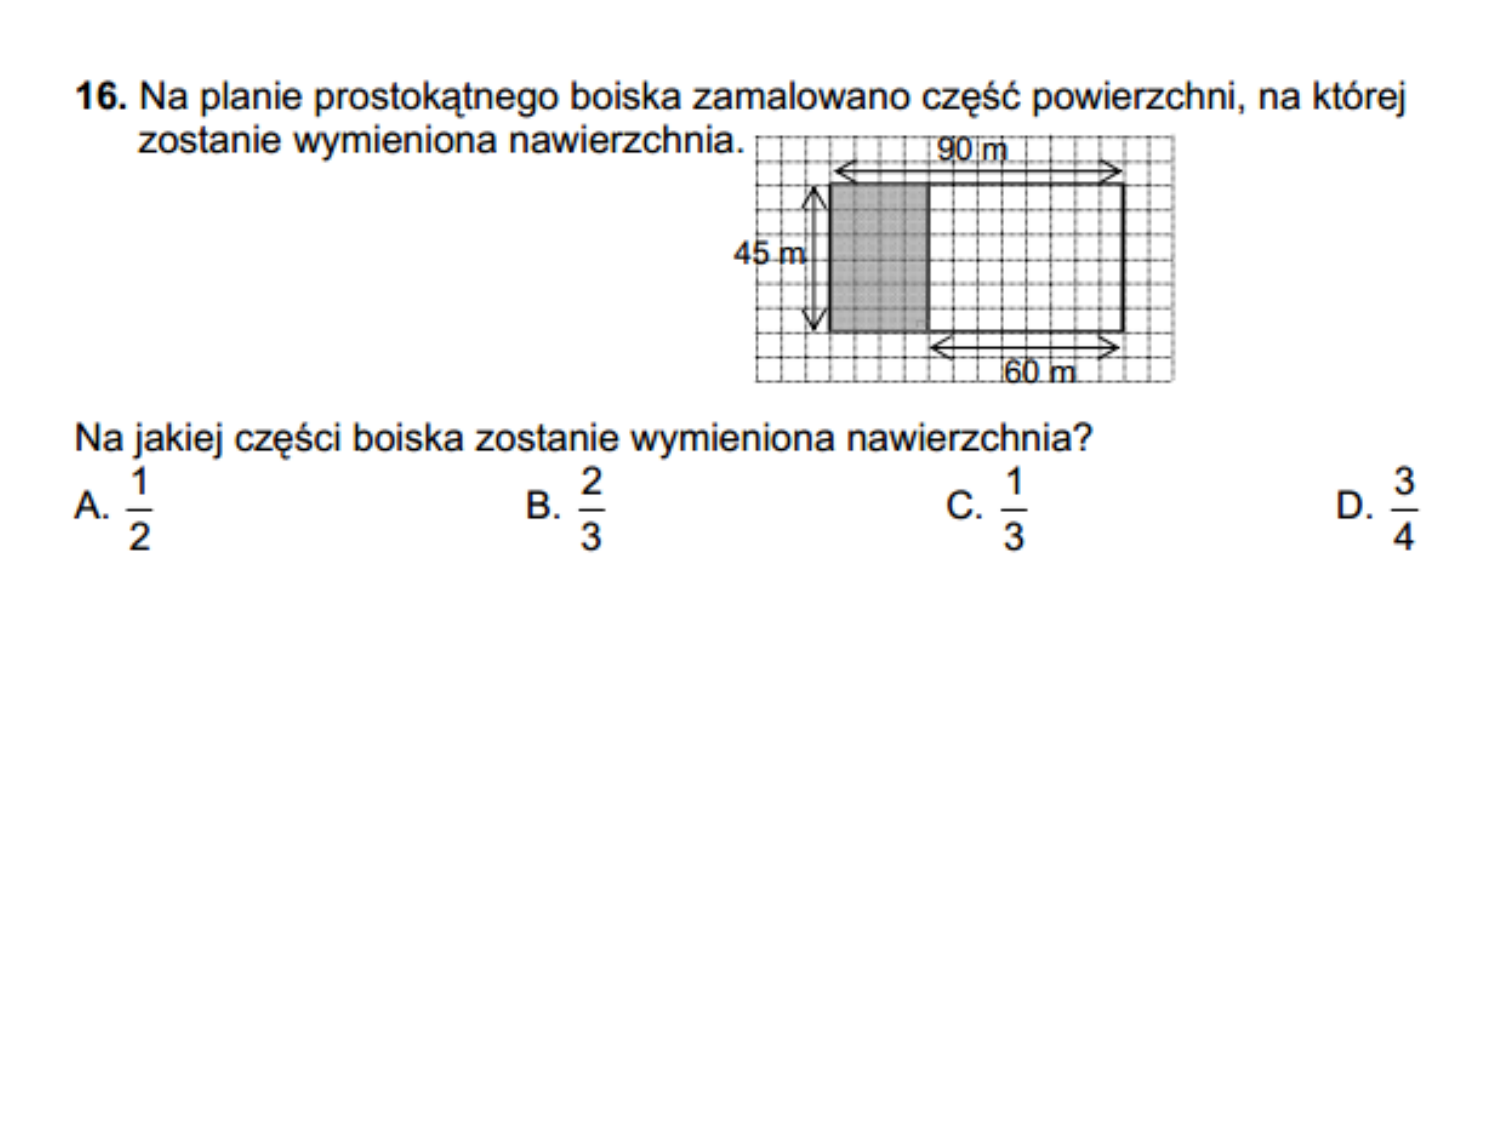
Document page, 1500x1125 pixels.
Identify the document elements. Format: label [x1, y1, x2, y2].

picture [41, 54, 1477, 576]
